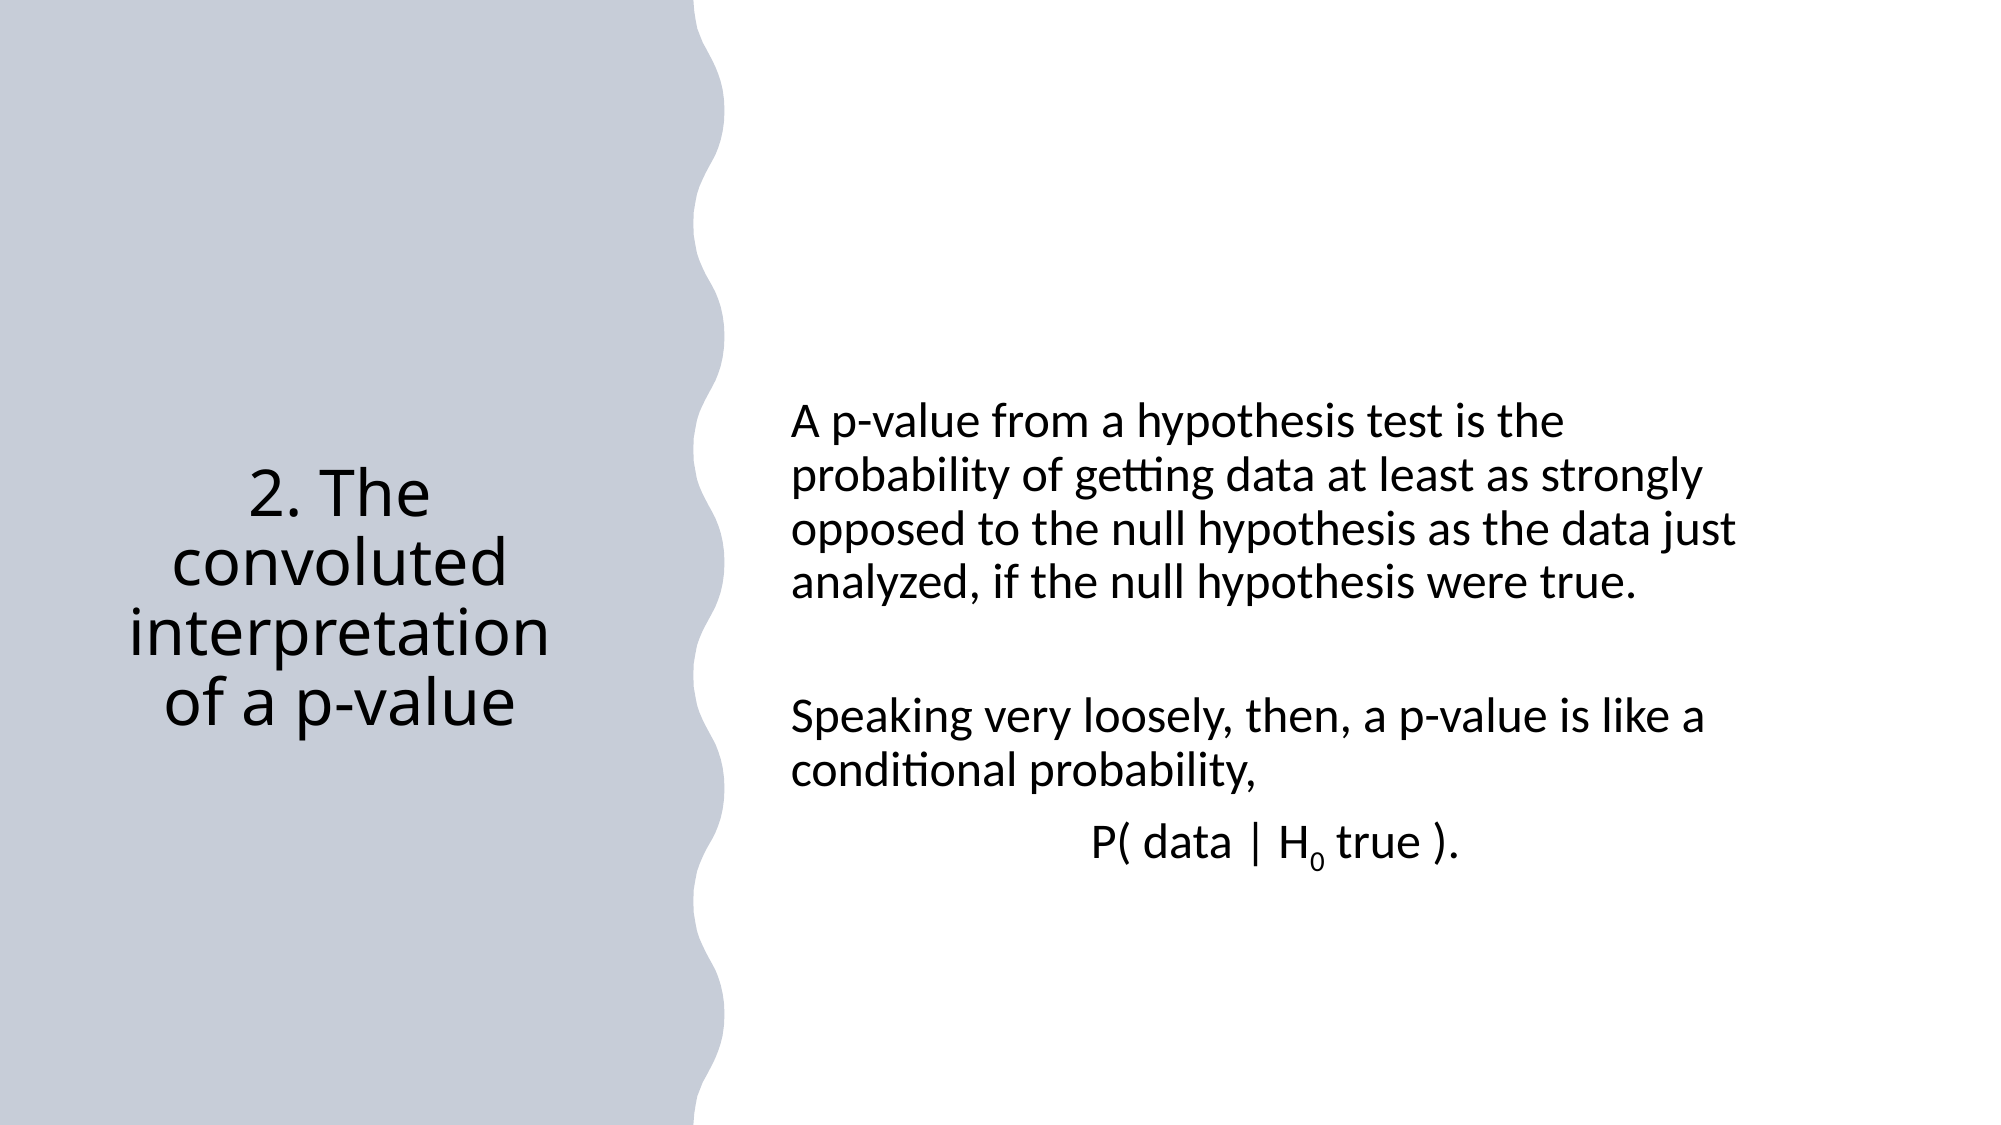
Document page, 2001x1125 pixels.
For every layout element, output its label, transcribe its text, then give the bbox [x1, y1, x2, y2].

text_box [695, 0, 2000, 1125]
list A p-value from a hypothesis test is the probability of getting data at least as strongly opposed to the null hypothesis as the data just analyzed, if the null hypothesis were true. Speaking very loosely, then, a p-value is like a conditional probability, P( data | H0 true ). [775, 118, 1800, 1050]
text_box [0, 0, 726, 1125]
title 2. The convoluted interpretation of a p-value [75, 118, 606, 747]
